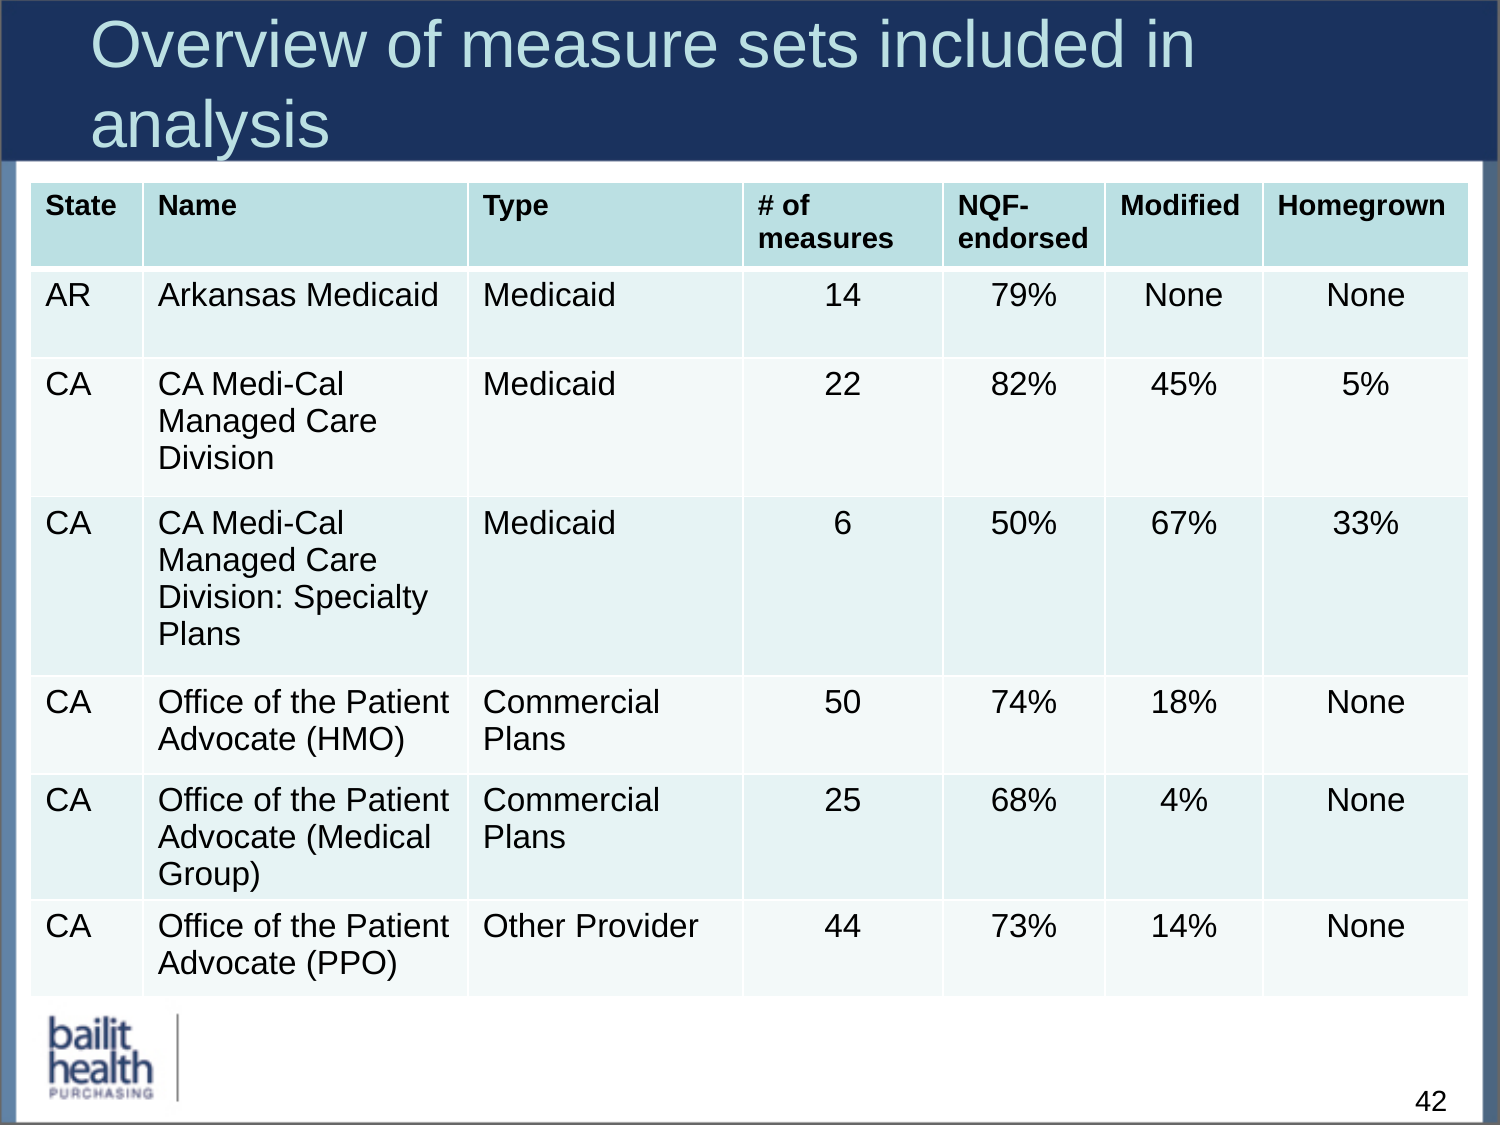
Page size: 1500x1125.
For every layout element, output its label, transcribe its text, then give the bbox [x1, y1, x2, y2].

title Overview of measure sets included in analysis [74, 0, 1426, 176]
table_cell CA [31, 775, 142, 899]
table_cell 14% [1106, 901, 1262, 996]
table_cell 25 [744, 775, 942, 899]
table_cell CA [31, 677, 142, 773]
table_cell 14 [744, 272, 942, 357]
table_cell CA [31, 901, 142, 996]
table_cell CA Medi-Cal Managed Care Division [144, 359, 467, 496]
table_cell Office of the Patient Advocate (Medical Group) [144, 775, 467, 899]
table_header State [31, 183, 142, 266]
table_cell CA [31, 359, 142, 496]
table_header Name [144, 183, 467, 266]
table_cell Medicaid [469, 359, 742, 496]
slide_number 42 [1374, 1074, 1463, 1113]
table_header Type [469, 183, 742, 266]
table_cell 67% [1106, 497, 1262, 675]
table_header # of measures [744, 183, 942, 266]
table_cell None [1264, 272, 1468, 357]
table_header NQF-endorsed [944, 183, 1104, 266]
table_cell Other Provider [469, 901, 742, 996]
table_cell None [1106, 272, 1262, 357]
table_cell AR [31, 272, 142, 357]
table_cell Office of the Patient Advocate (HMO) [144, 677, 467, 773]
table_cell 6 [744, 497, 942, 675]
table_cell 4% [1106, 775, 1262, 899]
table_cell 45% [1106, 359, 1262, 496]
table_cell 68% [944, 775, 1104, 899]
table_cell 74% [944, 677, 1104, 773]
table_cell Office of the Patient Advocate (PPO) [144, 901, 467, 996]
table_cell 79% [944, 272, 1104, 357]
table_header Modified [1106, 183, 1262, 266]
table_cell 82% [944, 359, 1104, 496]
table_cell 22 [744, 359, 942, 496]
table_cell CA [31, 497, 142, 675]
table_cell 5% [1264, 359, 1468, 496]
table_cell Medicaid [469, 272, 742, 357]
table_cell 44 [744, 901, 942, 996]
table_cell None [1264, 775, 1468, 899]
table_cell Arkansas Medicaid [144, 272, 467, 357]
table_cell Commercial Plans [469, 775, 742, 899]
table_cell 18% [1106, 677, 1262, 773]
table_cell 33% [1264, 497, 1468, 675]
table_cell None [1264, 901, 1468, 996]
table_cell CA Medi-Cal Managed Care Division: Specialty Plans [144, 497, 467, 675]
picture [0, 0, 1500, 1125]
table_cell 50 [744, 677, 942, 773]
table_cell Commercial Plans [469, 677, 742, 773]
table_cell 73% [944, 901, 1104, 996]
table_header Homegrown [1264, 183, 1468, 266]
table_cell None [1264, 677, 1468, 773]
table_cell Medicaid [469, 497, 742, 675]
table_cell 50% [944, 497, 1104, 675]
